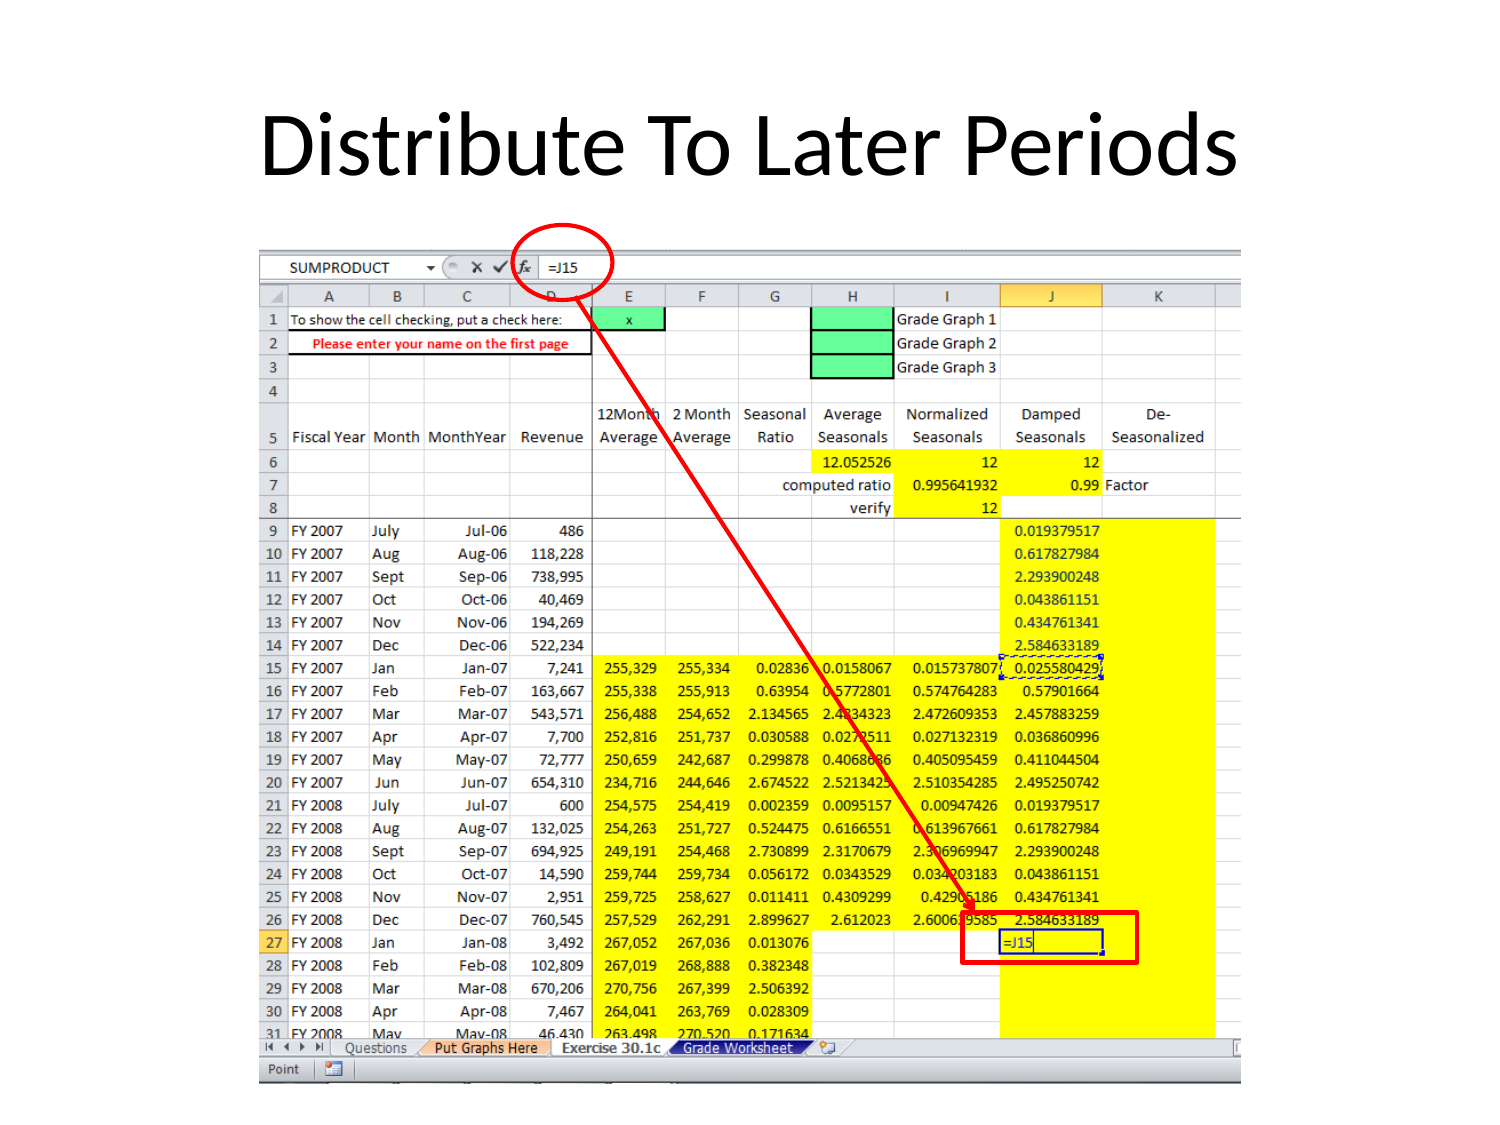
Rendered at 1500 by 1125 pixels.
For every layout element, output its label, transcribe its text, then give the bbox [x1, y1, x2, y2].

text_box [514, 222, 611, 248]
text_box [574, 296, 976, 913]
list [258, 249, 1241, 1085]
title Distribute To Later Periods [75, 45, 1425, 233]
